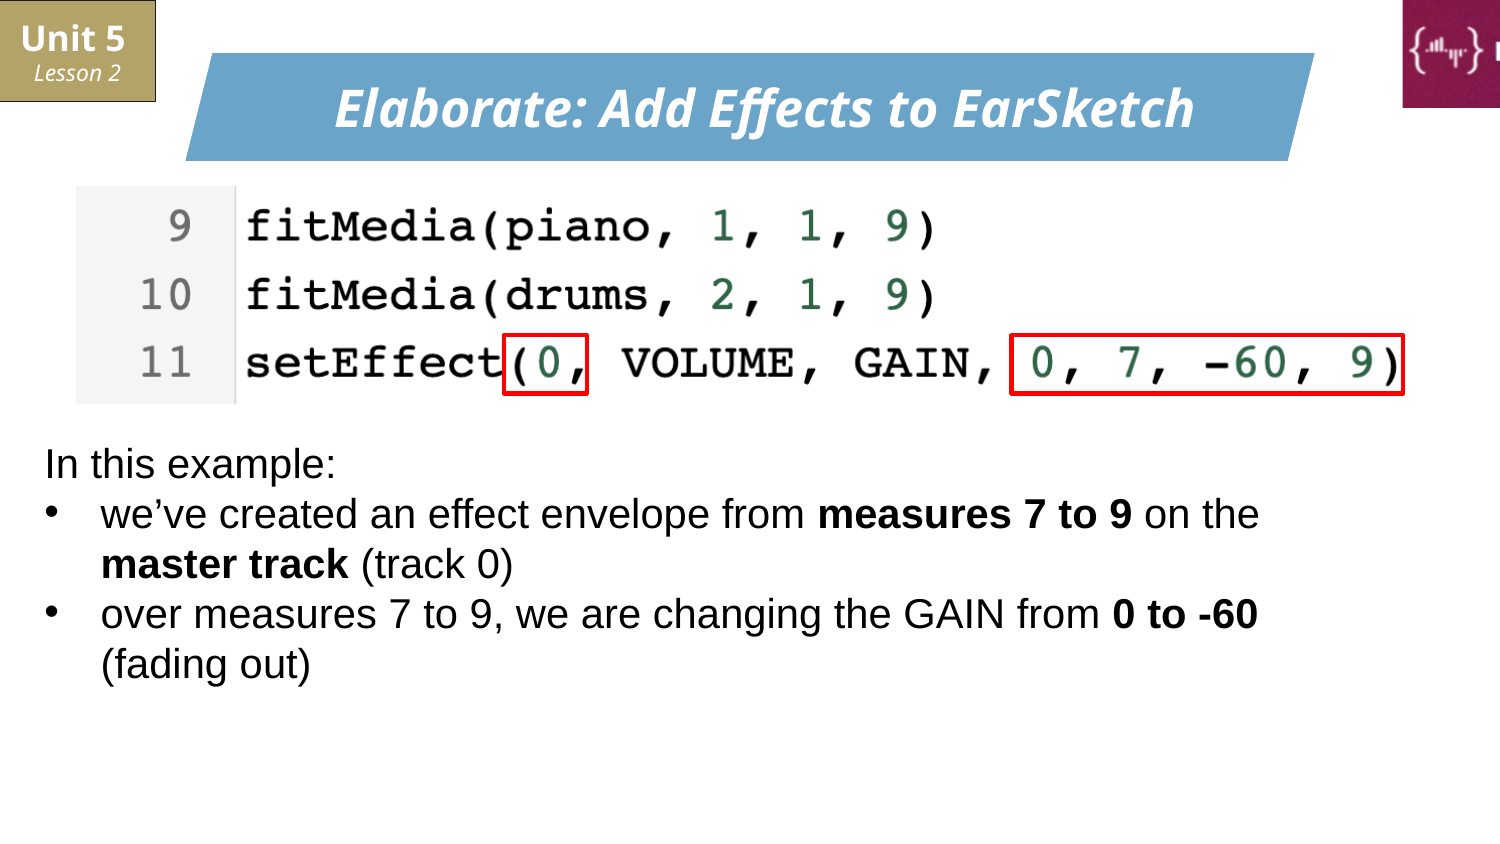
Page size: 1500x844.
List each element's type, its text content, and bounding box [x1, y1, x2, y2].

text_box Unit 5 Lesson 2 [0, 0, 156, 102]
picture [76, 185, 1423, 404]
picture [1402, 0, 1500, 108]
text_box In this example: we’ve created an effect envelope from measures 7 to 9 on the master track (track 0) over measures 7 to 9, we are changing the GAIN from 0 to -60 (fading out) [29, 421, 1404, 844]
title Elaborate: Add Effects to EarSketch [236, 60, 1295, 155]
text_box [185, 53, 1315, 161]
